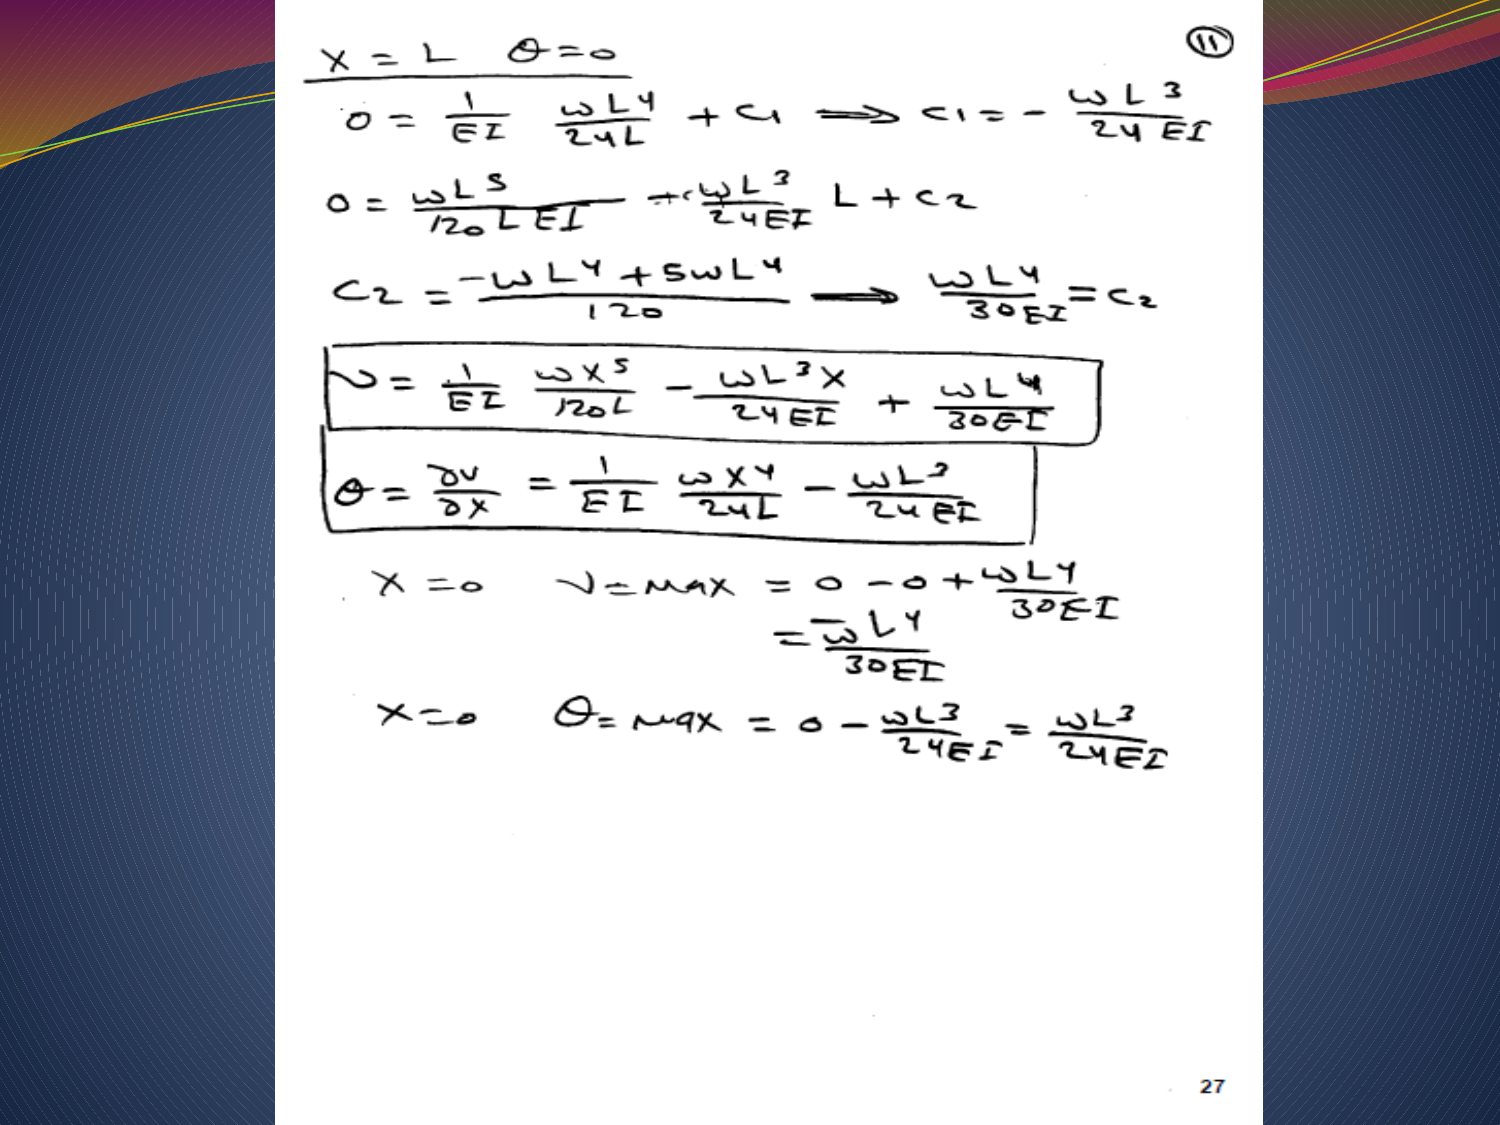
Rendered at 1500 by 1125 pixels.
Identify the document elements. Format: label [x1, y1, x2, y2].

picture [274, 0, 1263, 1125]
